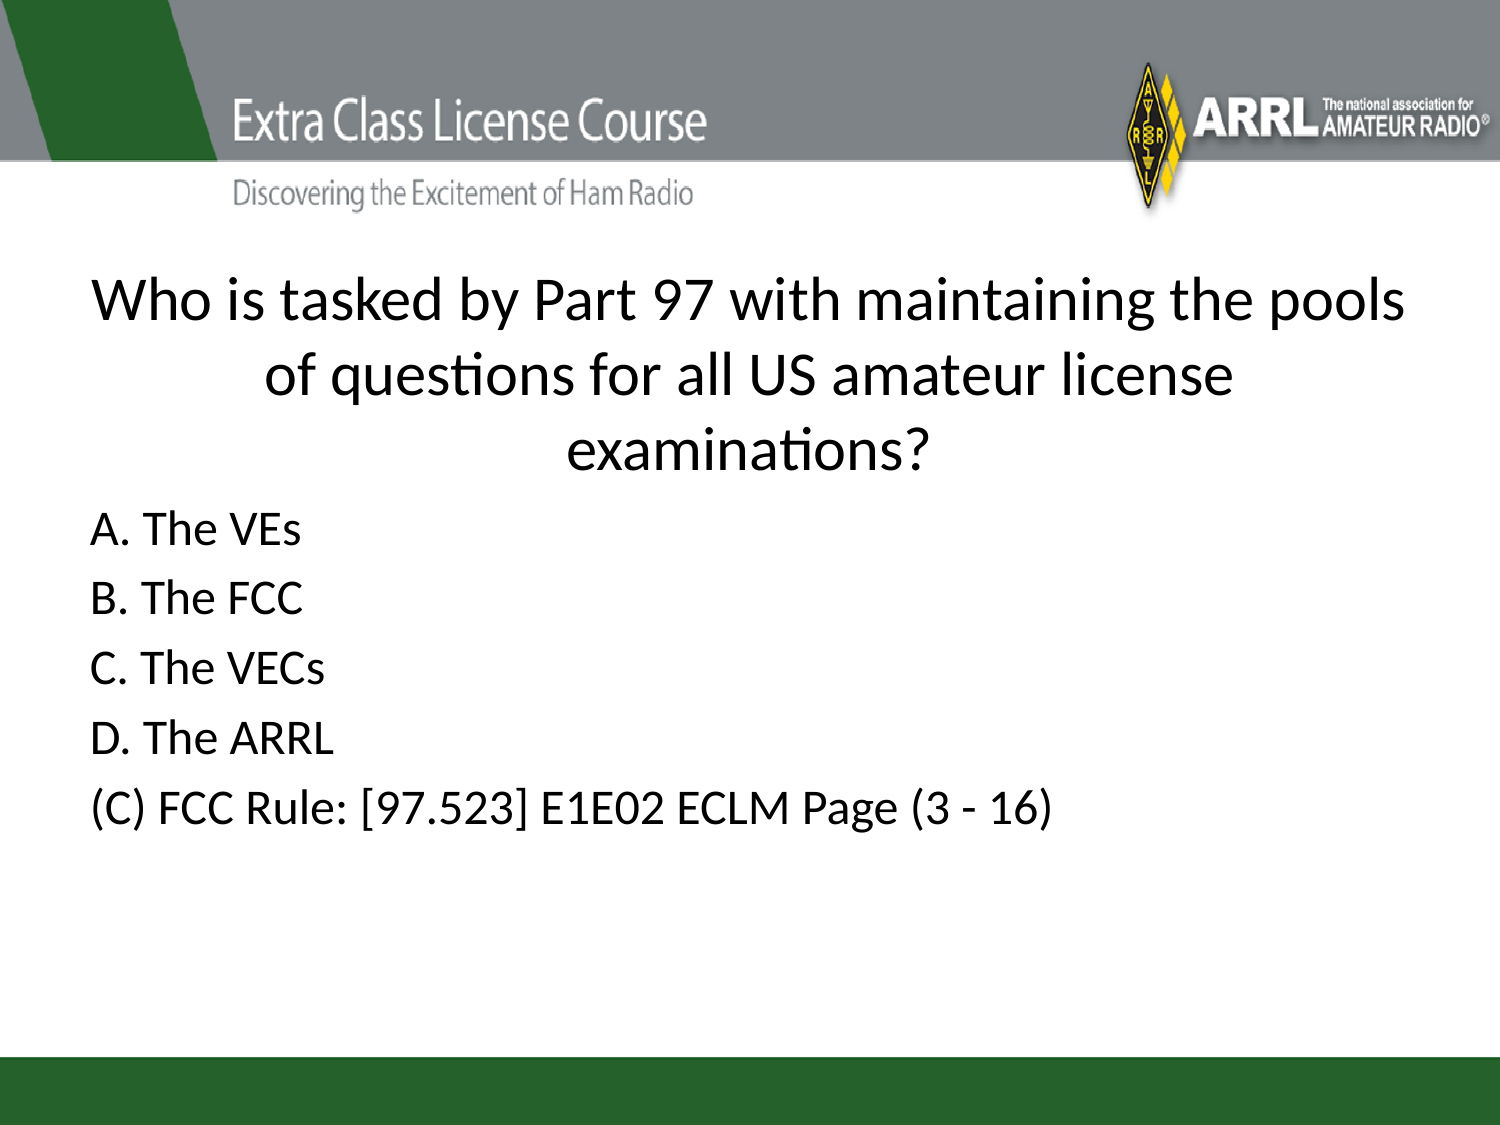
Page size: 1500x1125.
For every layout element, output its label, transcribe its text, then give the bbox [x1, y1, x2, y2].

title Who is tasked by Part 97 with maintaining the pools of questions for all US amateur license examinations? [75, 250, 1425, 437]
list A. The VEs B. The FCC C. The VECs D. The ARRL (C) FCC Rule: [97.523] E1E02 ECLM Page (3 - 16) [75, 487, 1425, 1005]
picture [0, 0, 1500, 1125]
